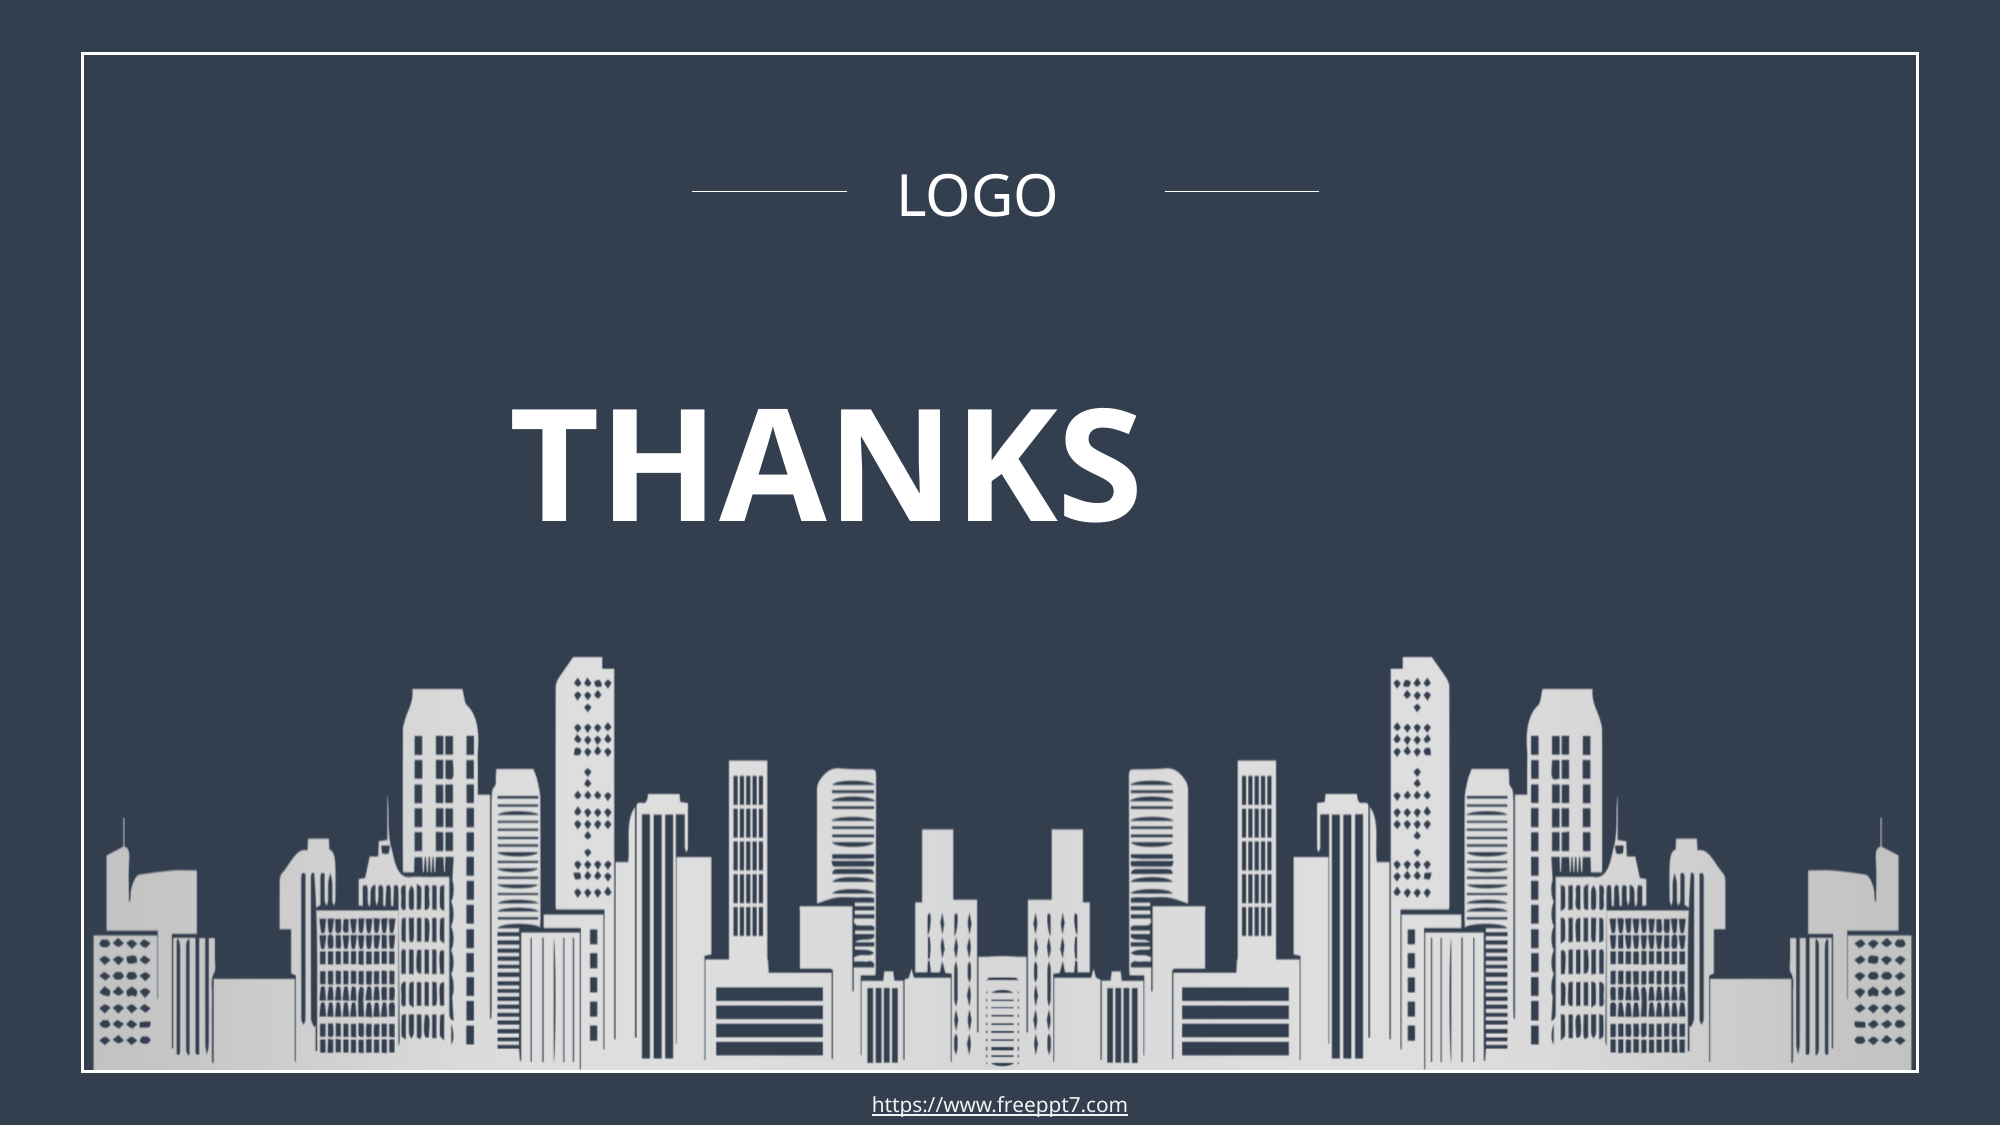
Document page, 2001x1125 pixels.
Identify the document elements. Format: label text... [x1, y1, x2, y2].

text_box https://www.freeppt7.com [575, 1084, 1424, 1125]
text_box LOGO [881, 150, 1119, 236]
text_box [82, 52, 1918, 614]
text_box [73, 614, 1931, 1072]
